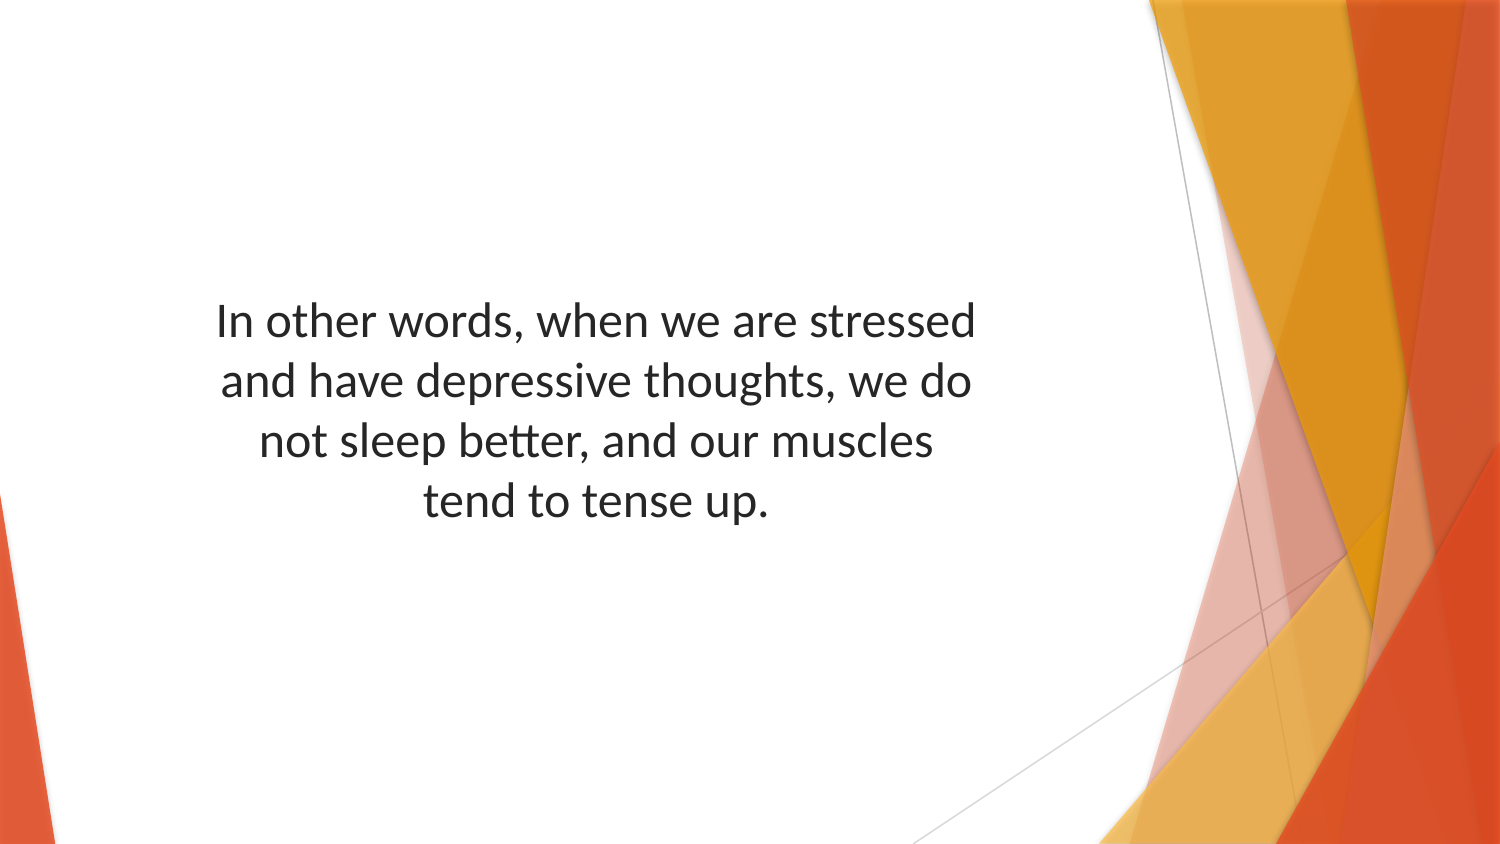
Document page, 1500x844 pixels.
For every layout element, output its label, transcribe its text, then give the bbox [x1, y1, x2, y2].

list In other words, when we are stressed and have depressive thoughts, we do not sleep better, and our muscles tend to tense up. [194, 280, 999, 623]
